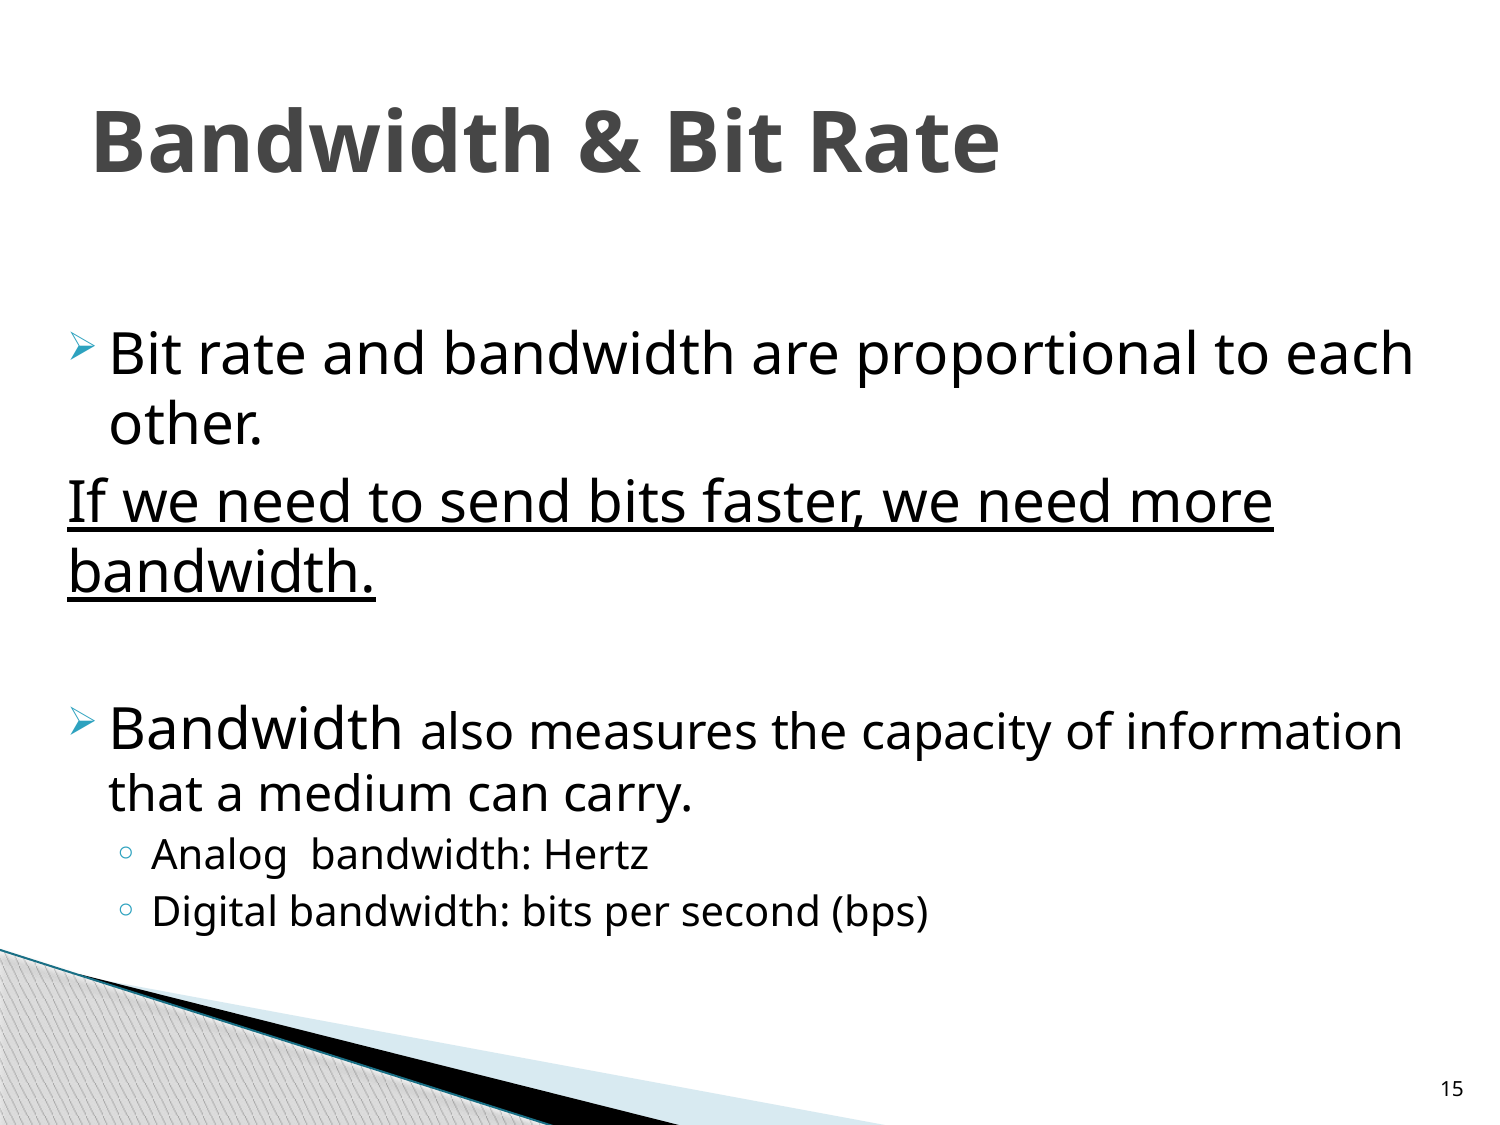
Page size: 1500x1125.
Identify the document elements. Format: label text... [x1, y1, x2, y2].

title Bandwidth & Bit Rate [75, 45, 1425, 233]
slide_number 15 [1418, 1051, 1479, 1112]
list Bit rate and bandwidth are proportional to each other. If we need to send bits faster, we need more bandwidth. Bandwidth also measures the capacity of information that a medium can carry. Analog bandwidth: Hertz Digital bandwidth: bits per second (bps) [34, 308, 1466, 1052]
